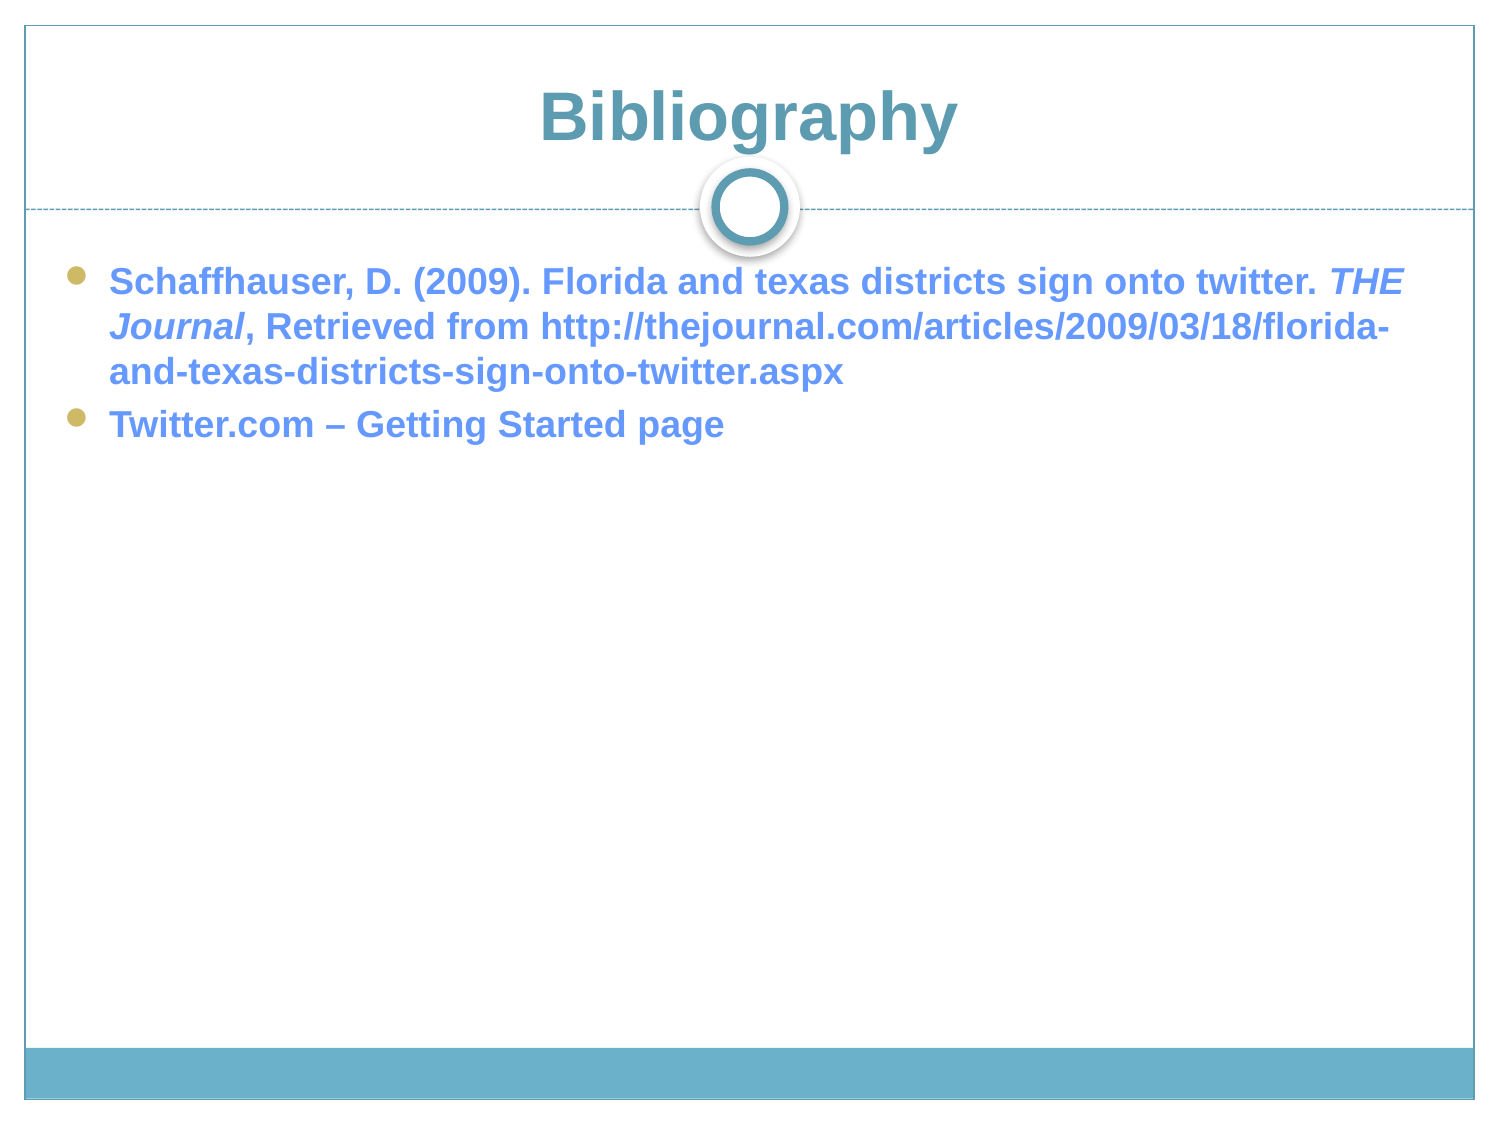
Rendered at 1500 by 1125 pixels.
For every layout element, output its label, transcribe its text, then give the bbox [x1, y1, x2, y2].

title Bibliography [49, 37, 1450, 163]
list Schaffhauser, D. (2009). Florida and texas districts sign onto twitter. THE Journal, Retrieved from http://thejournal.com/articles/2009/03/18/florida-and-texas-districts-sign-onto-twitter.aspx Twitter.com – Getting Started page [49, 249, 1450, 1005]
